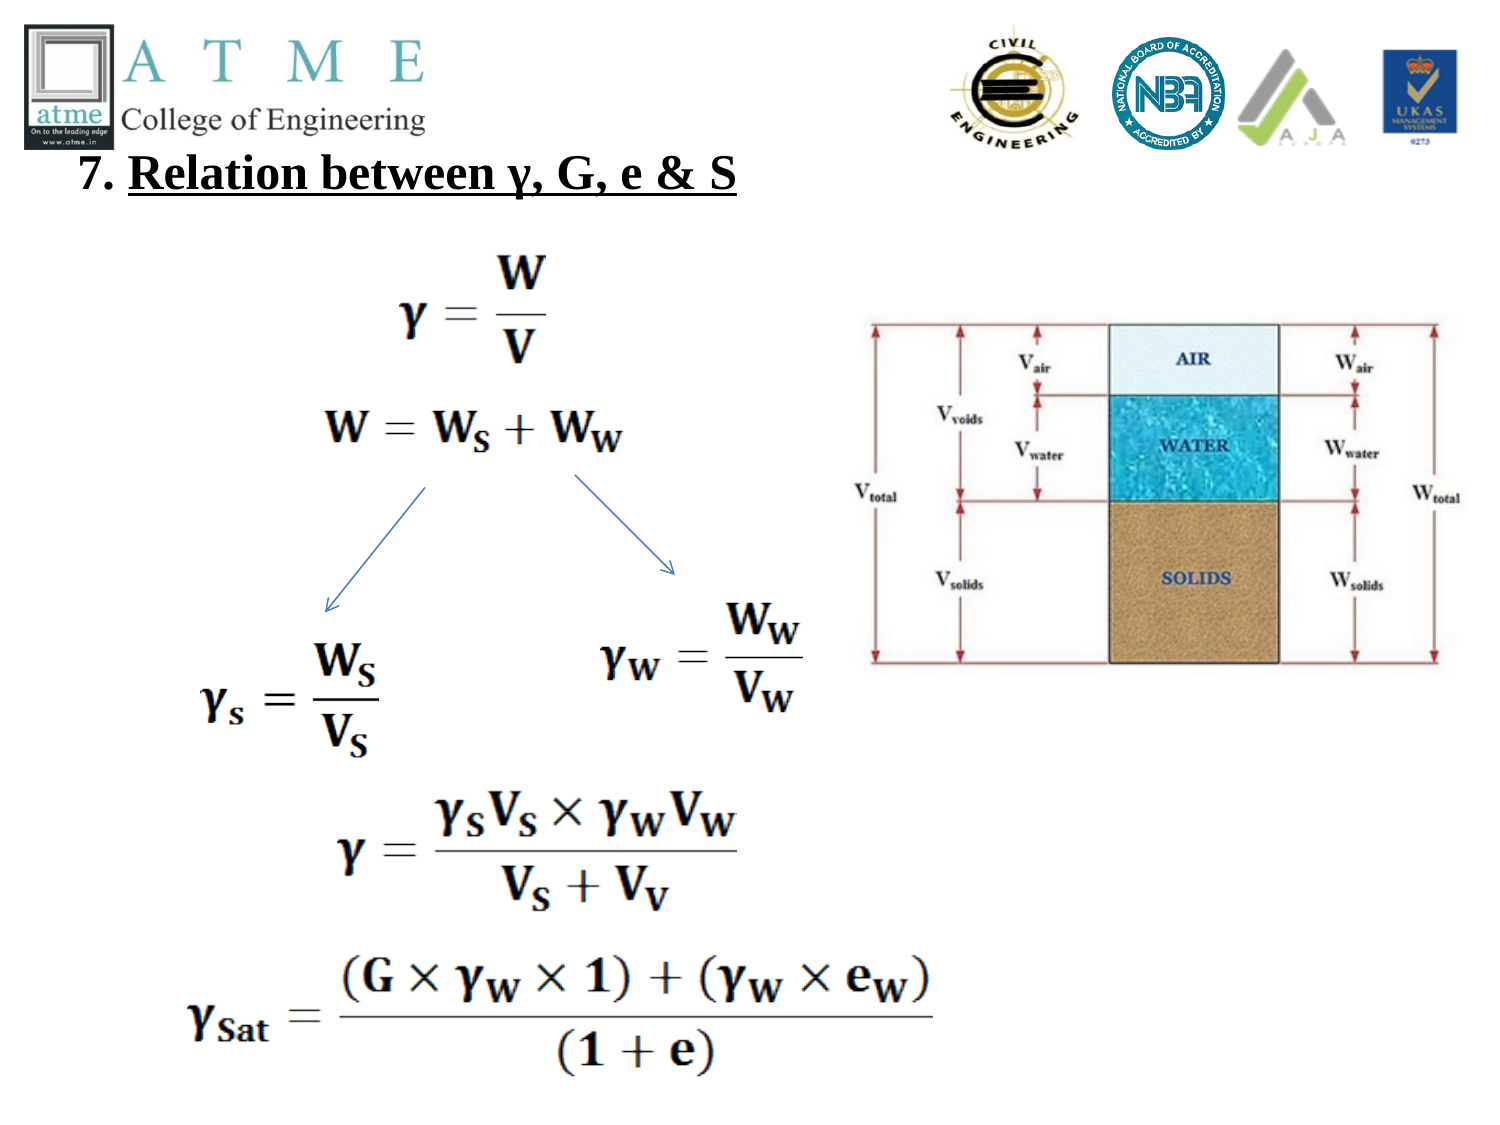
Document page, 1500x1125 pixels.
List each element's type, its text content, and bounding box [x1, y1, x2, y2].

list 7. Relation between γ, G, e & S [62, 62, 1413, 1005]
picture [599, 599, 803, 726]
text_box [574, 474, 676, 576]
picture [1237, 49, 1458, 146]
picture [187, 949, 934, 1088]
picture [199, 637, 379, 769]
picture [324, 399, 626, 463]
picture [1179, 37, 1225, 62]
picture [337, 787, 738, 926]
picture [849, 312, 1469, 688]
picture [1112, 37, 1194, 62]
picture [950, 24, 1080, 62]
picture [399, 249, 546, 375]
picture [24, 24, 425, 150]
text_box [312, 499, 438, 601]
